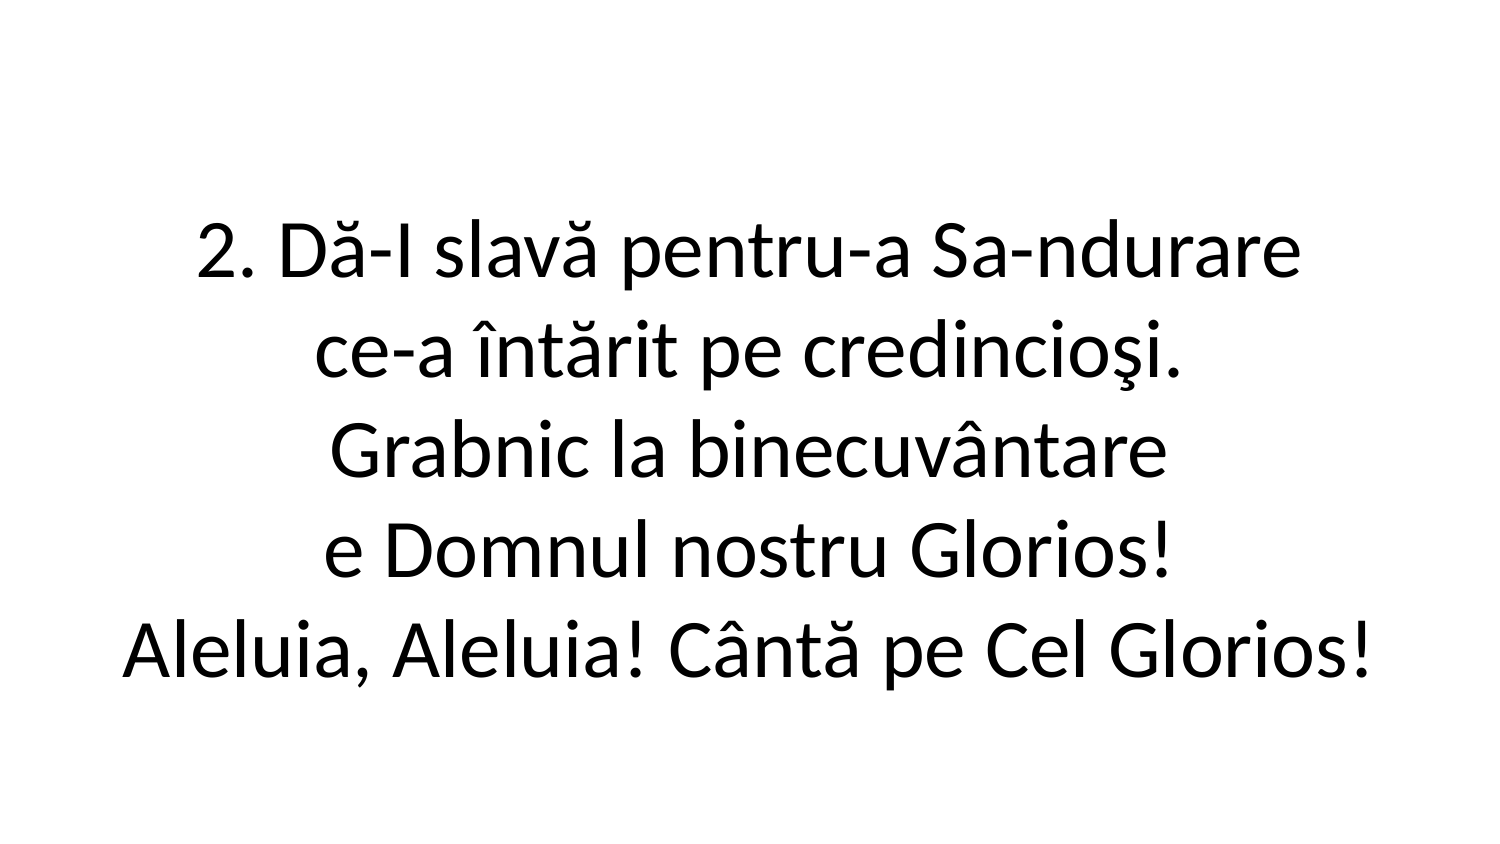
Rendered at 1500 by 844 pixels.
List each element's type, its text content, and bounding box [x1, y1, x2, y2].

text_box 2. Dă-I slavă pentru-a Sa-ndurare ce-a întărit pe credincioşi. Grabnic la binecuvântare e Domnul nostru Glorios! Aleluia, Aleluia! Cântă pe Cel Glorios! [108, 142, 1392, 702]
